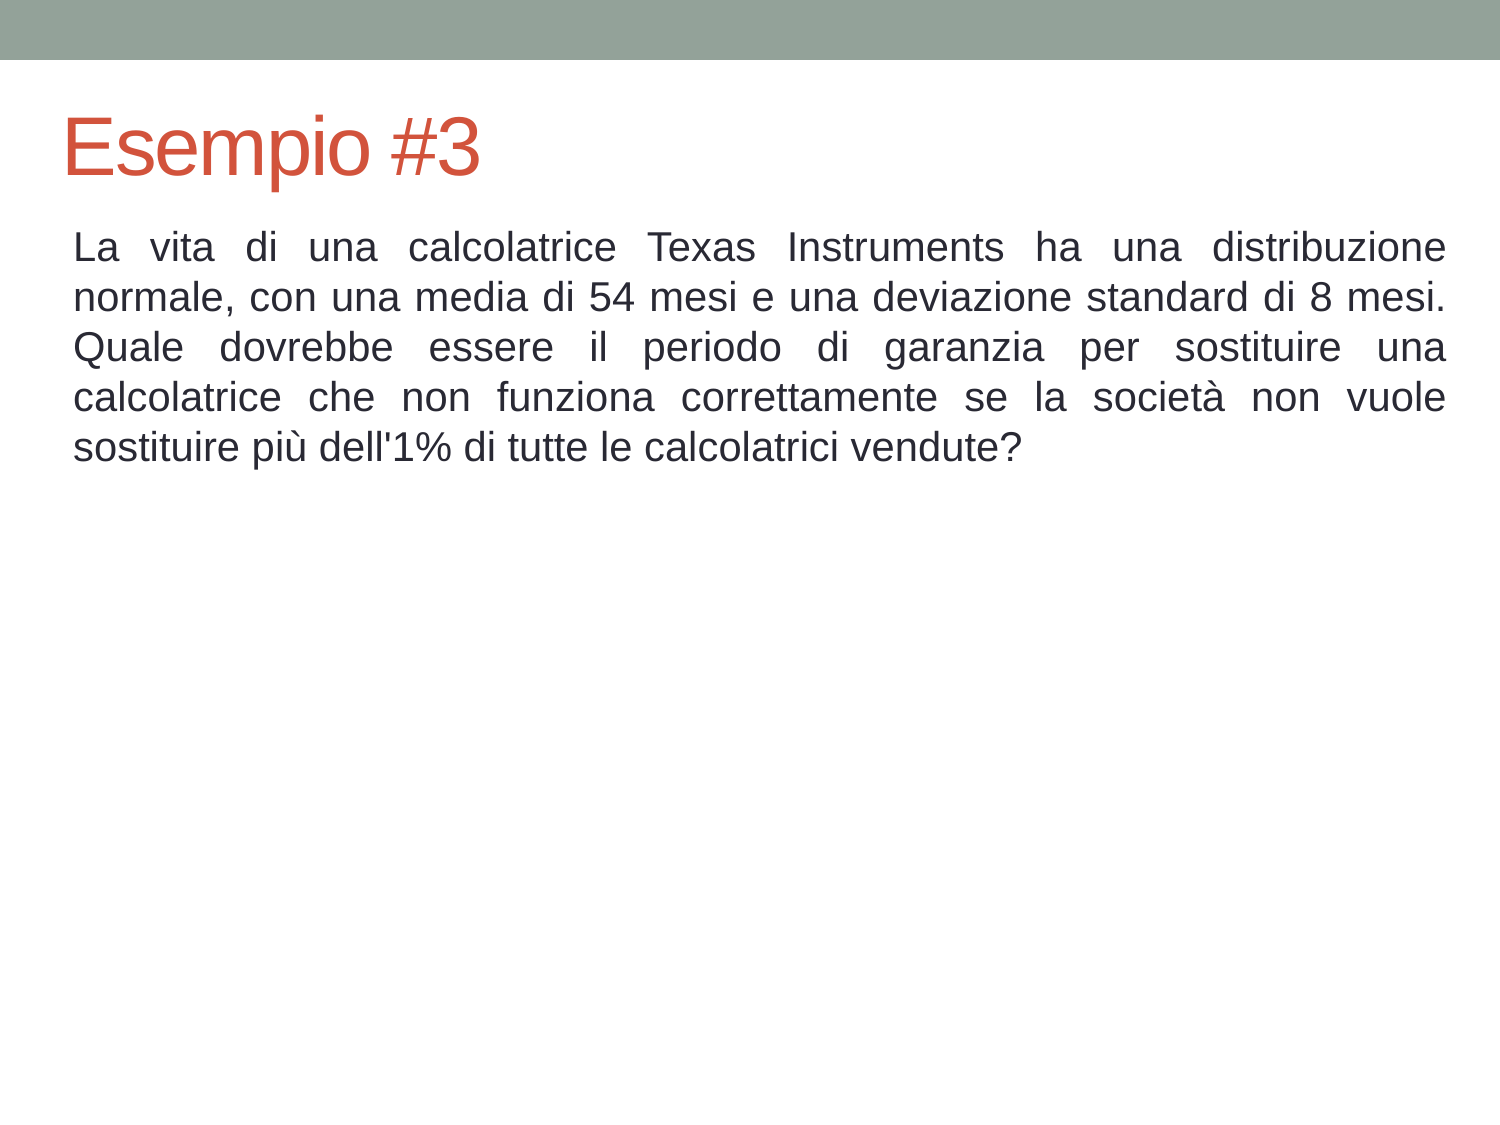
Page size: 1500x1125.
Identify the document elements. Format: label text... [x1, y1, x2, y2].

title Esempio #3 [46, 73, 1397, 211]
text_box La vita di una calcolatrice Texas Instruments ha una distribuzione normale, con una media di 54 mesi e una deviazione standard di 8 mesi. Quale dovrebbe essere il periodo di garanzia per sostituire una calcolatrice che non funziona correttamente se la società non vuole sostituire più dell'1% di tutte le calcolatrici vendute? [58, 212, 1463, 1034]
